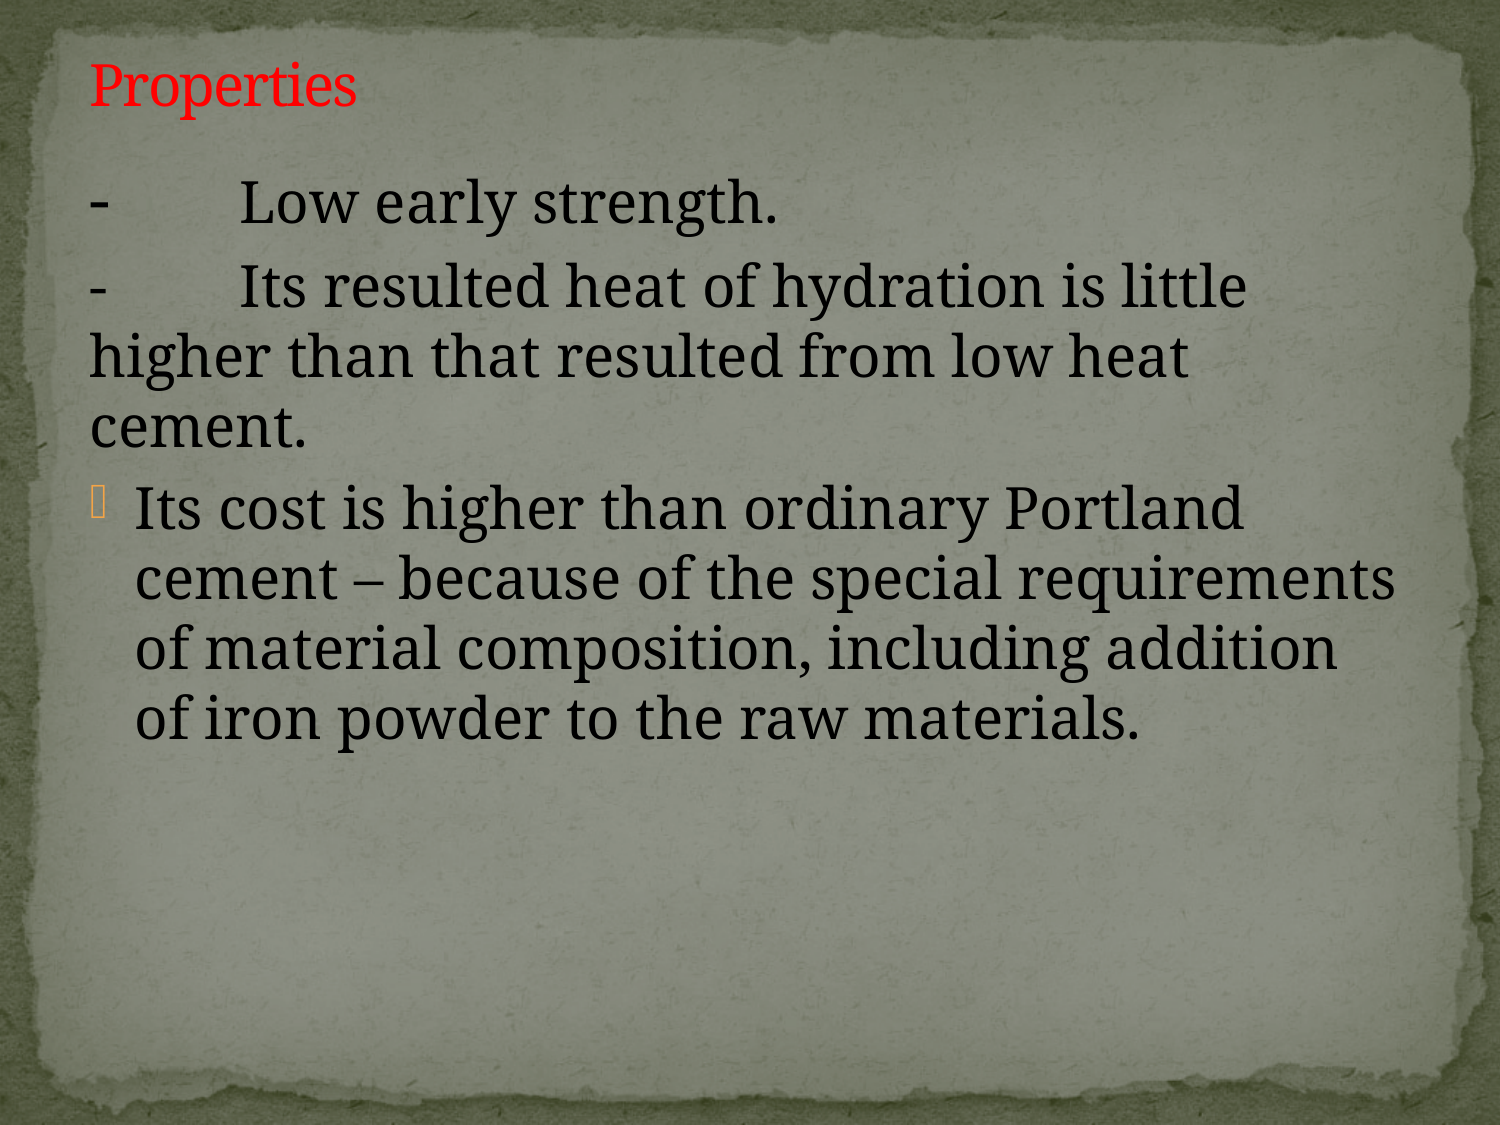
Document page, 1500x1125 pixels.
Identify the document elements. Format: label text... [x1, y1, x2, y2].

title Properties [74, 24, 1425, 126]
list - Low early strength. - Its resulted heat of hydration is little higher than that resulted from low heat cement. Its cost is higher than ordinary Portland cement – because of the special requirements of material composition, including addition of iron powder to the raw materials. [75, 149, 1425, 1000]
